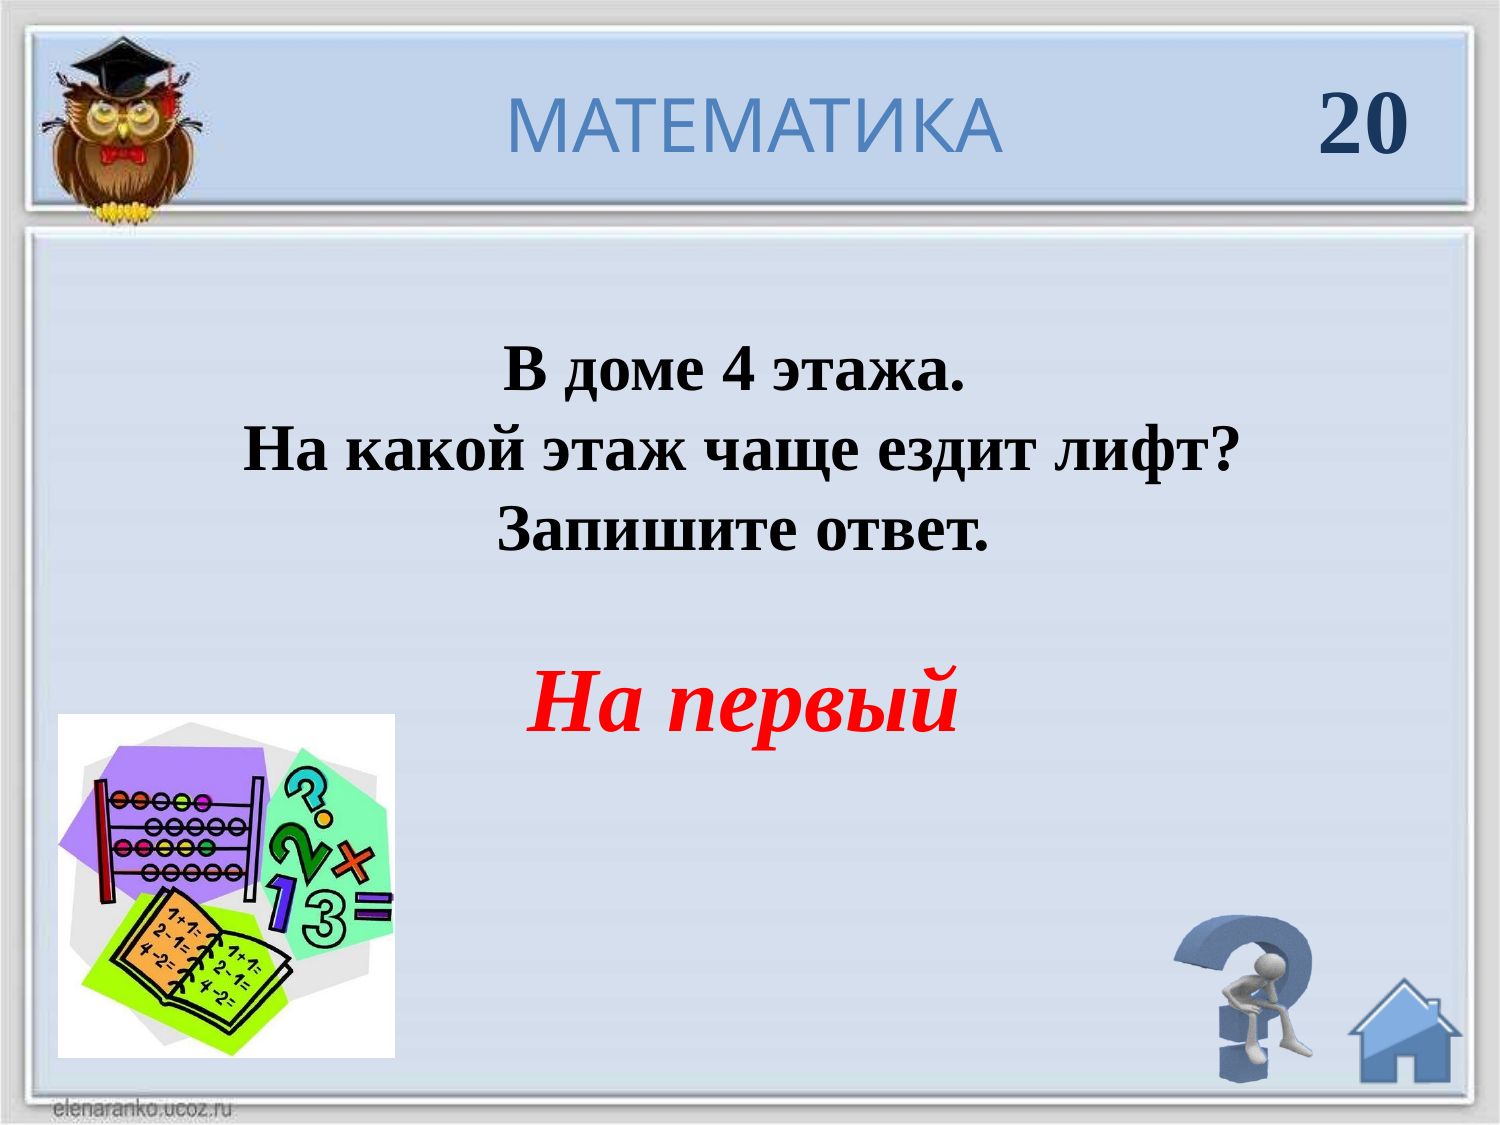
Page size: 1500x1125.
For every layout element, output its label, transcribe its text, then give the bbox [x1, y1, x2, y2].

text_box МАТЕМАТИКА [222, 70, 1281, 175]
text_box 20 [1281, 54, 1447, 180]
text_box На первый [58, 632, 1430, 758]
picture [0, 0, 1500, 1125]
text_box В доме 4 этажа. На какой этаж чаще ездит лифт? Запишите ответ. [46, 316, 1441, 571]
